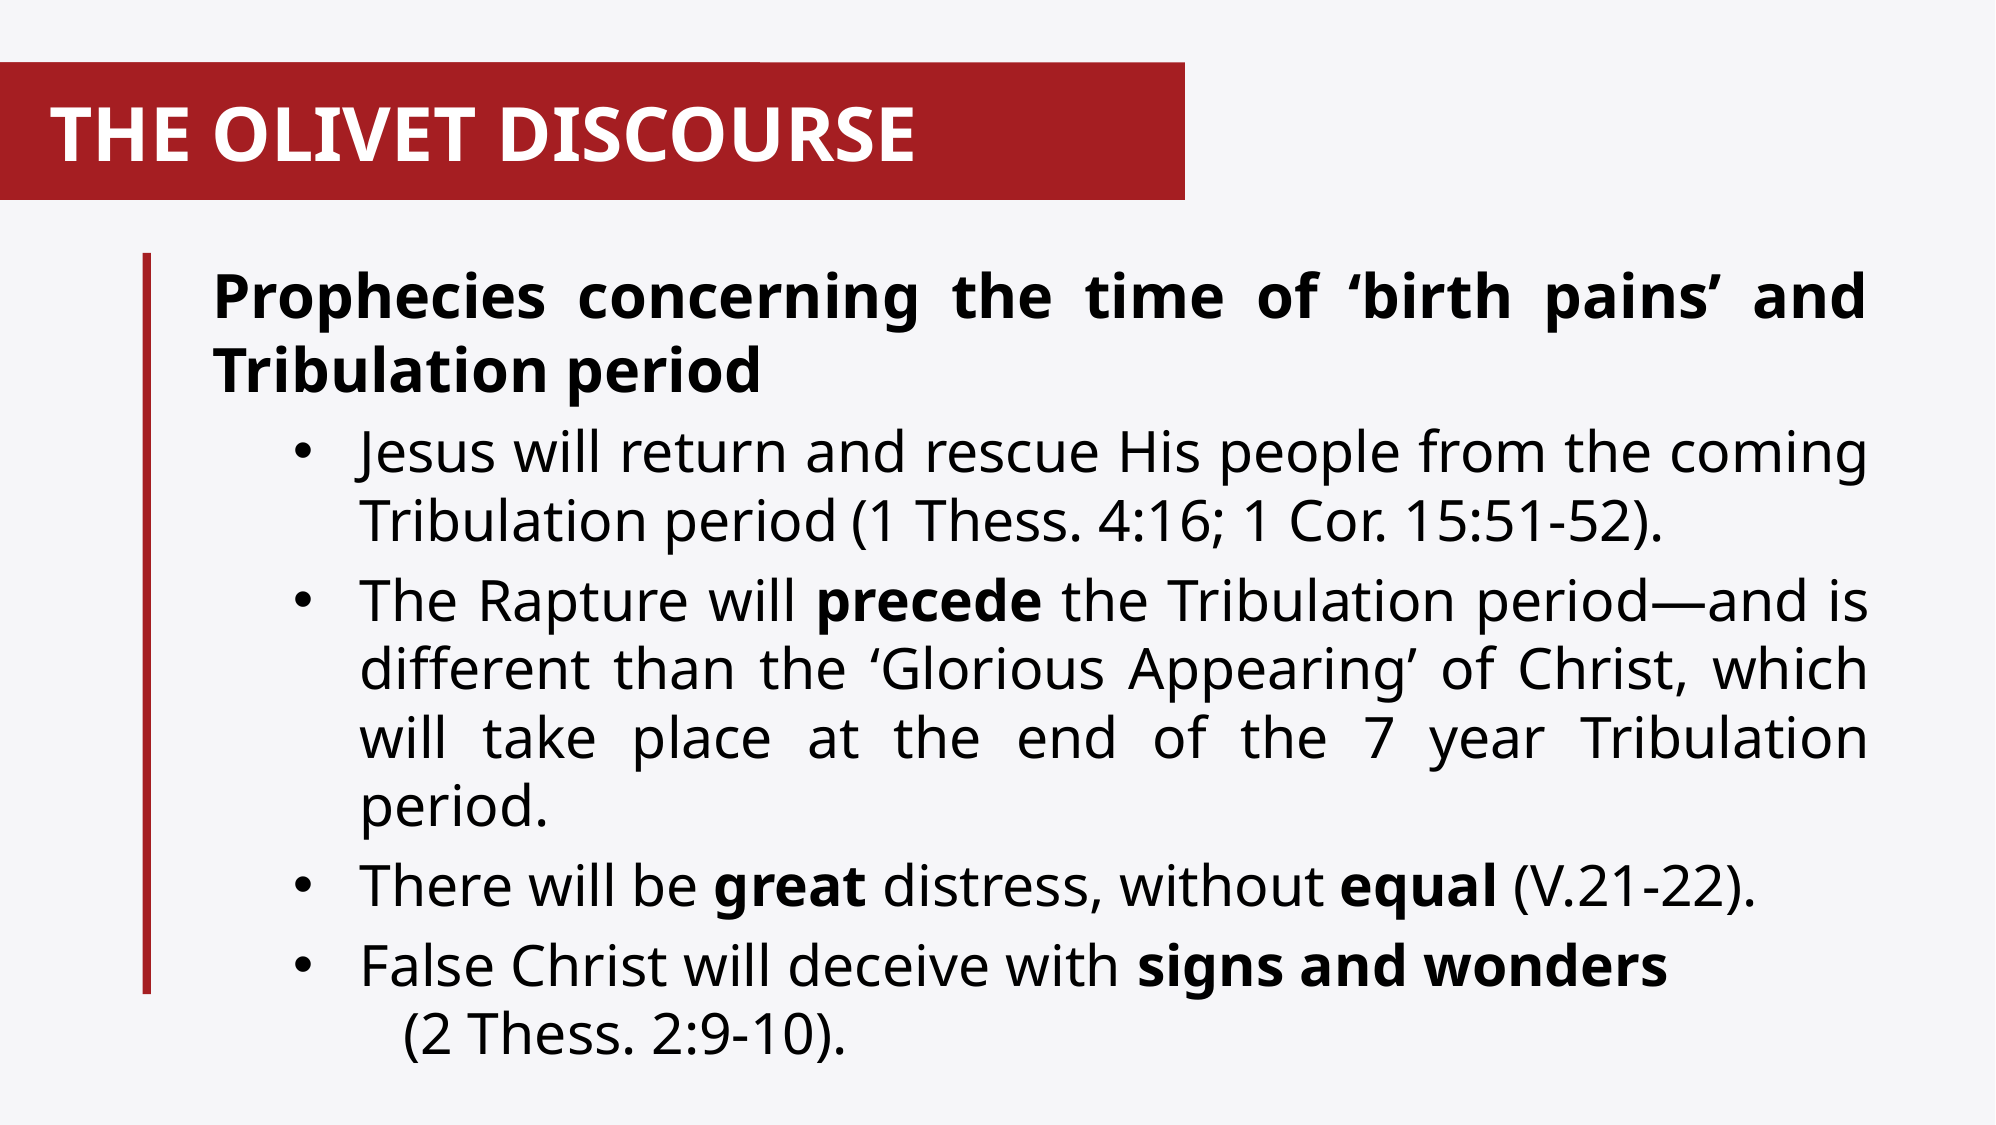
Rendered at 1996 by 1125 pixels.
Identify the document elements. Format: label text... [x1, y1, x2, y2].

text_box THE OLIVET DISCOURSE [0, 62, 1185, 200]
subtitle Prophecies concerning the time of ‘birth pains’ and Tribulation period Jesus will return and rescue His people from the coming Tribulation period (1 Thess. 4:16; 1 Cor. 15:51-52). The Rapture will precede the Tribulation period—and is different than the ‘Glorious Appearing’ of Christ, which will take place at the end of the 7 year Tribulation period. There will be great distress, without equal (V.21-22). False Christ will deceive with signs and wonders (2 Thess. 2:9-10). [197, 249, 1885, 1125]
